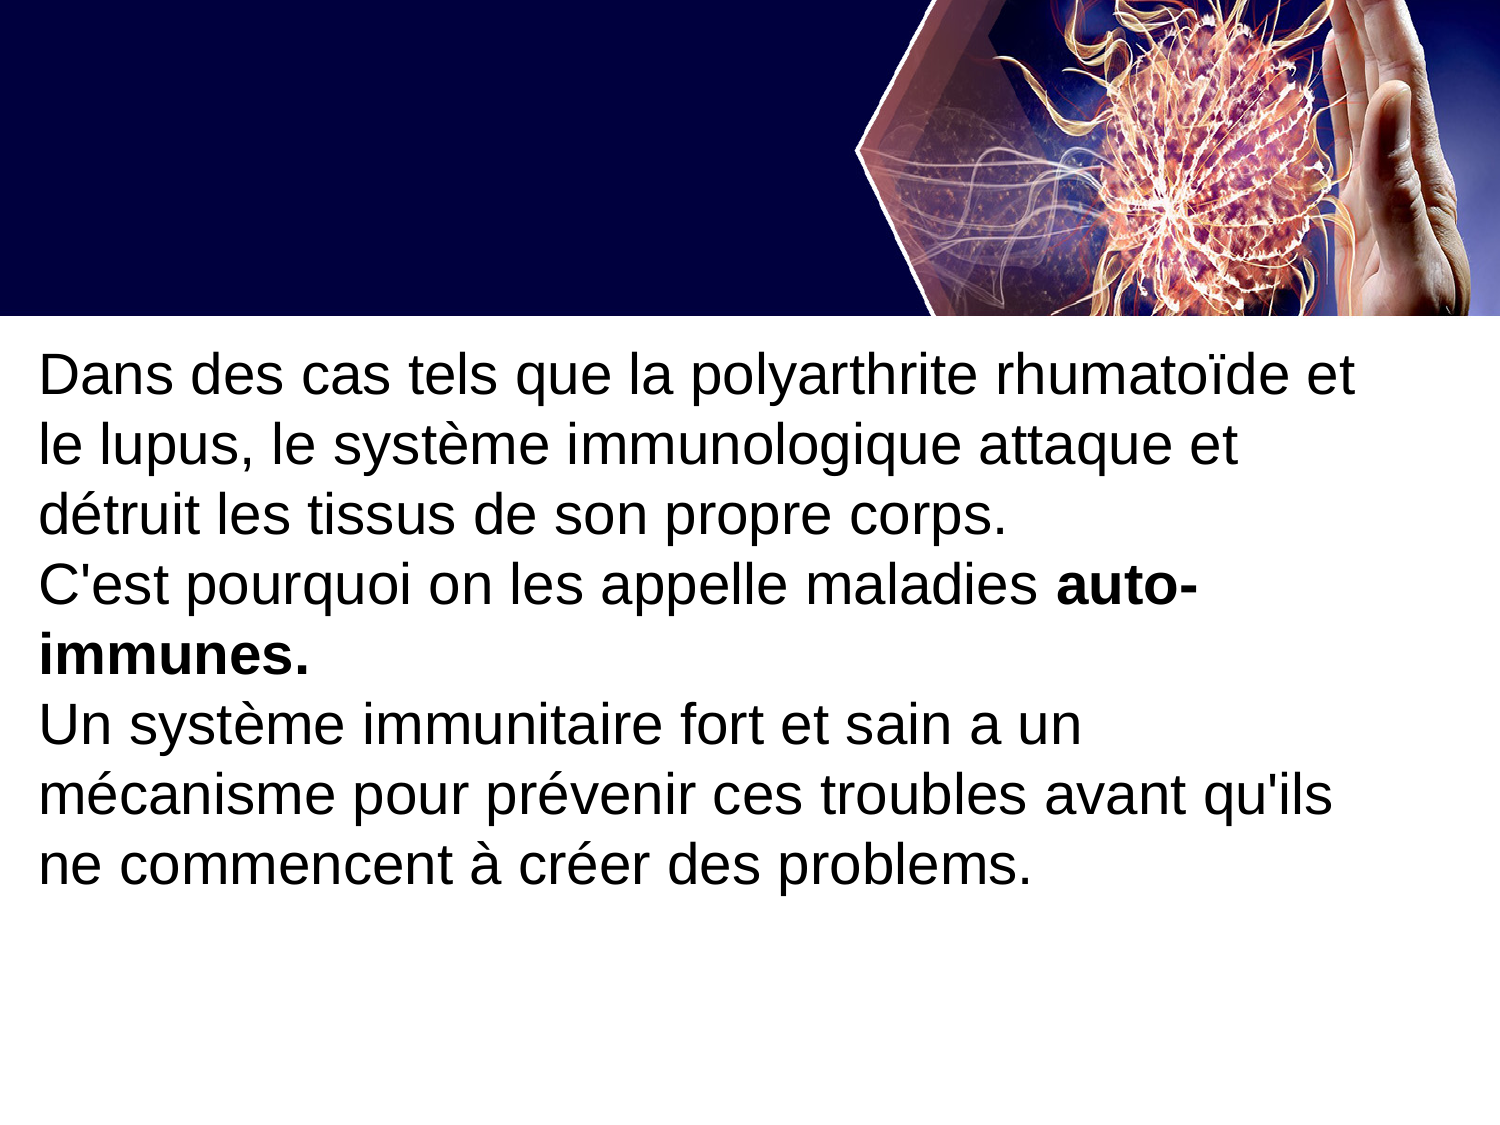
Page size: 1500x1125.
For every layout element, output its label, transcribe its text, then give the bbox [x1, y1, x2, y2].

text_box Dans des cas tels que la polyarthrite rhumatoïde et le lupus, le système immunologique attaque et détruit les tissus de son propre corps. C'est pourquoi on les appelle maladies auto-immunes. Un système immunitaire fort et sain a un mécanisme pour prévenir ces troubles avant qu'ils ne commencent à créer des problems. [23, 328, 1402, 974]
picture [0, 0, 1500, 1125]
